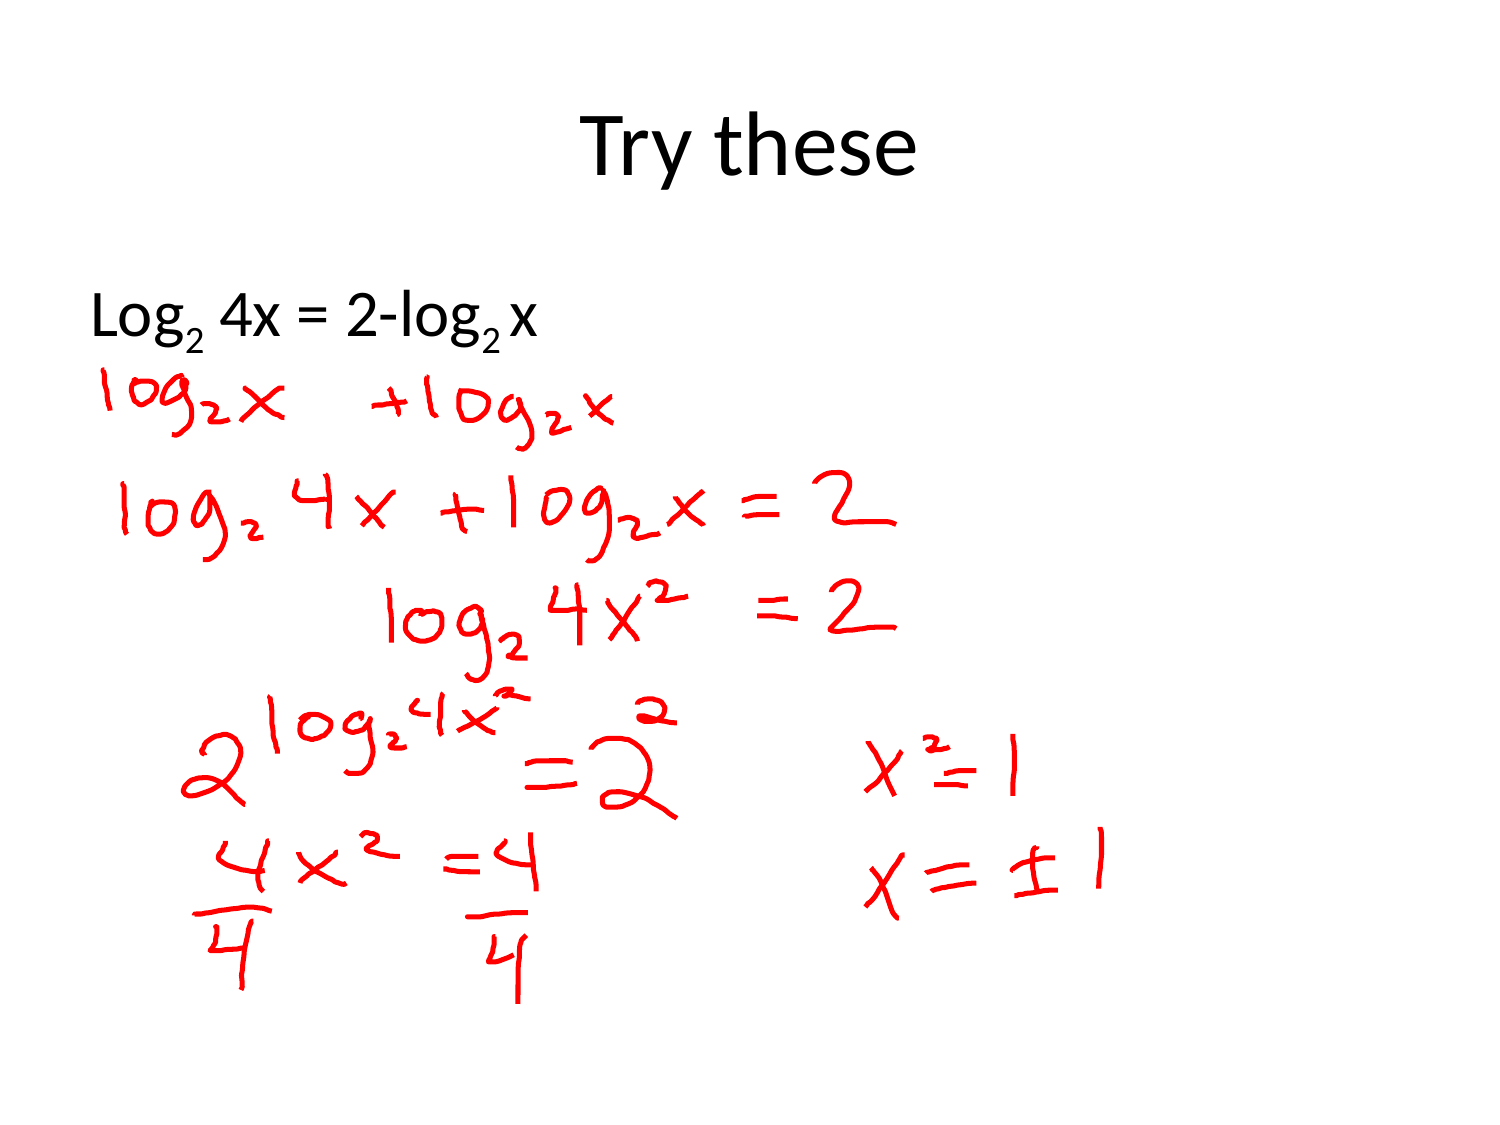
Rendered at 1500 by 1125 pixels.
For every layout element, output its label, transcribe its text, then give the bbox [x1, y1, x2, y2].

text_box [102, 369, 1102, 1005]
list Log2 4x = 2-log2 x [75, 262, 1425, 1005]
title Try these [75, 45, 1425, 233]
